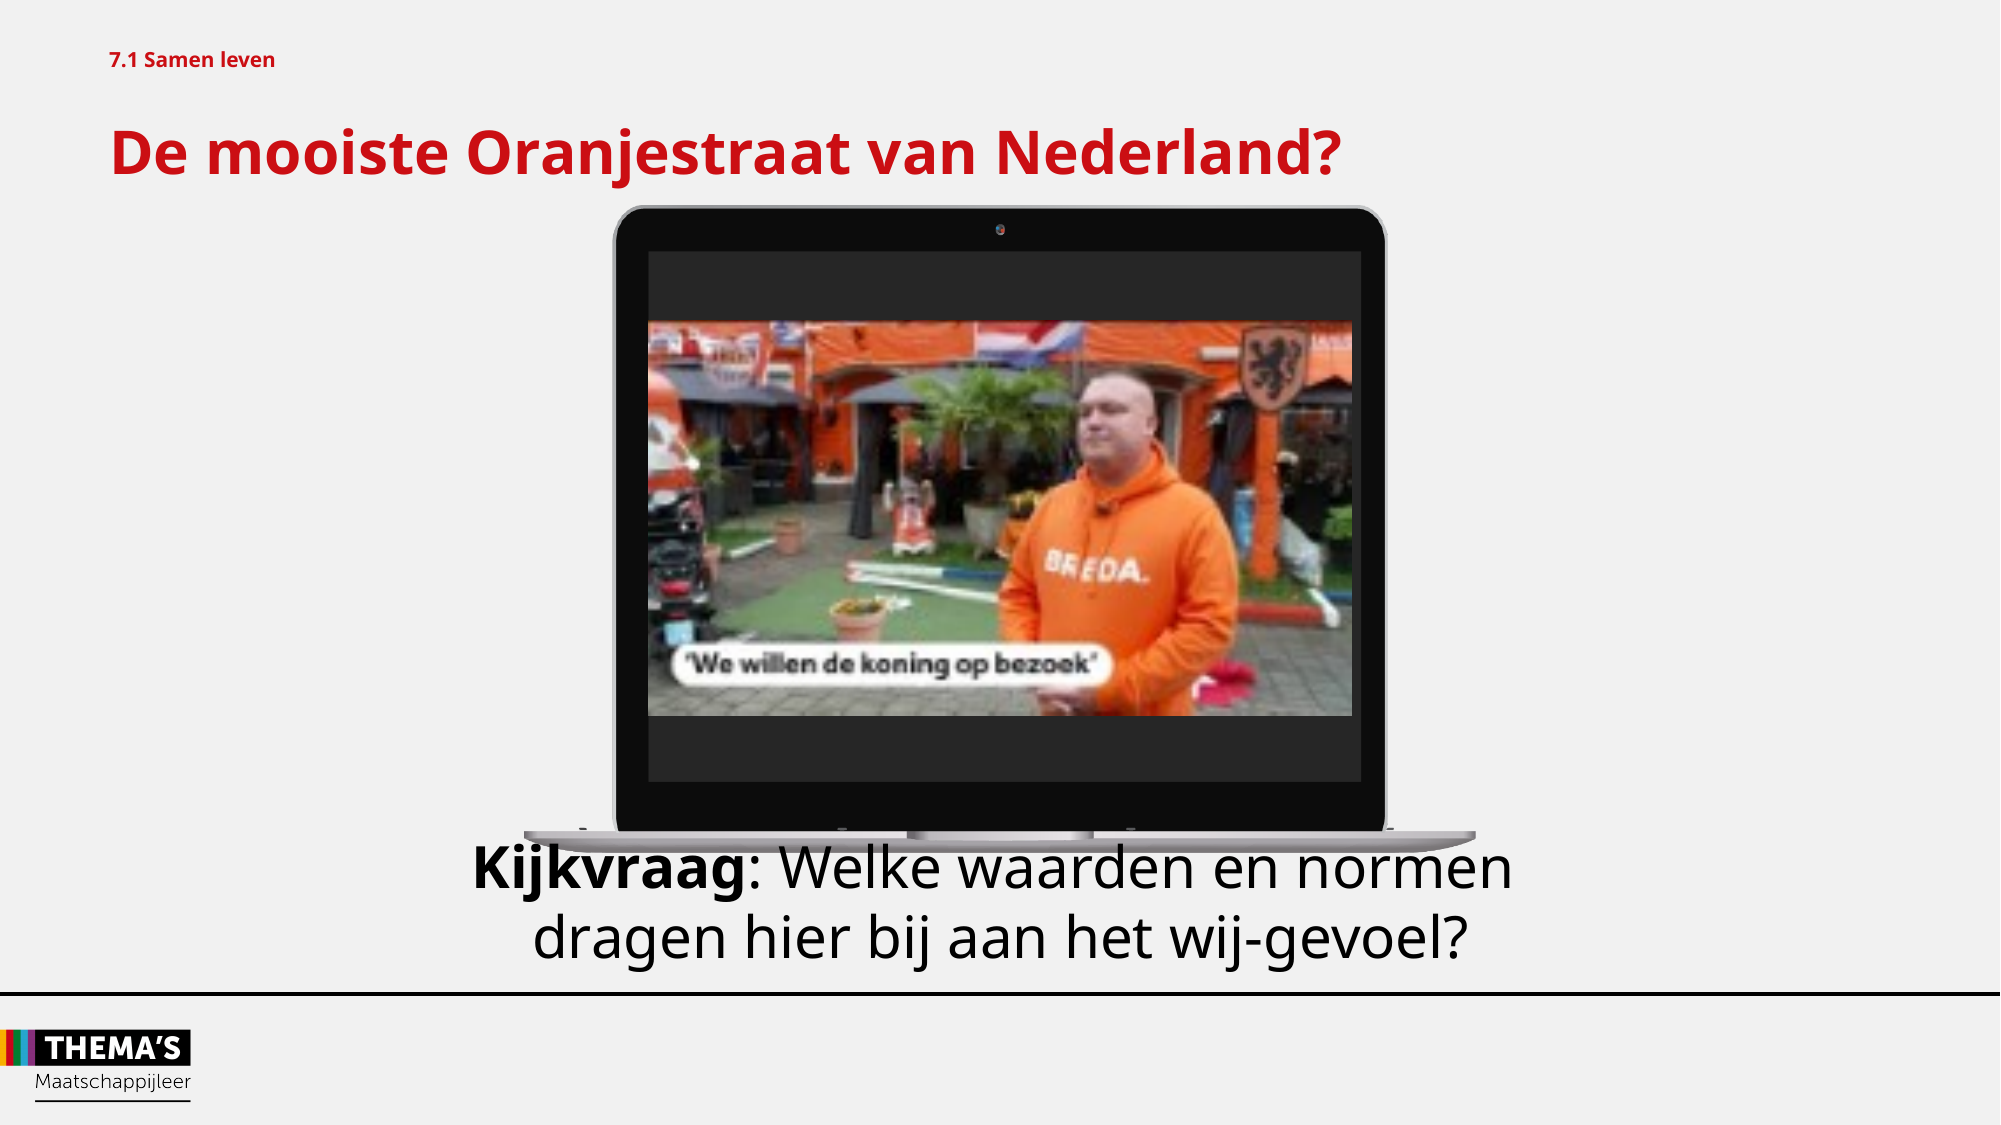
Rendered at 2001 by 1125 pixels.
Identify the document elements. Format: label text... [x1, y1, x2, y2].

picture [524, 205, 1476, 823]
list De mooiste Oranjestraat van Nederland? [94, 114, 1828, 205]
list 7.1 Samen leven [94, 33, 941, 88]
text_box Kijkvraag: Welke waarden en normen dragen hier bij aan het wij-gevoel? [93, 823, 1908, 978]
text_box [647, 319, 1352, 717]
picture [0, 993, 203, 1125]
